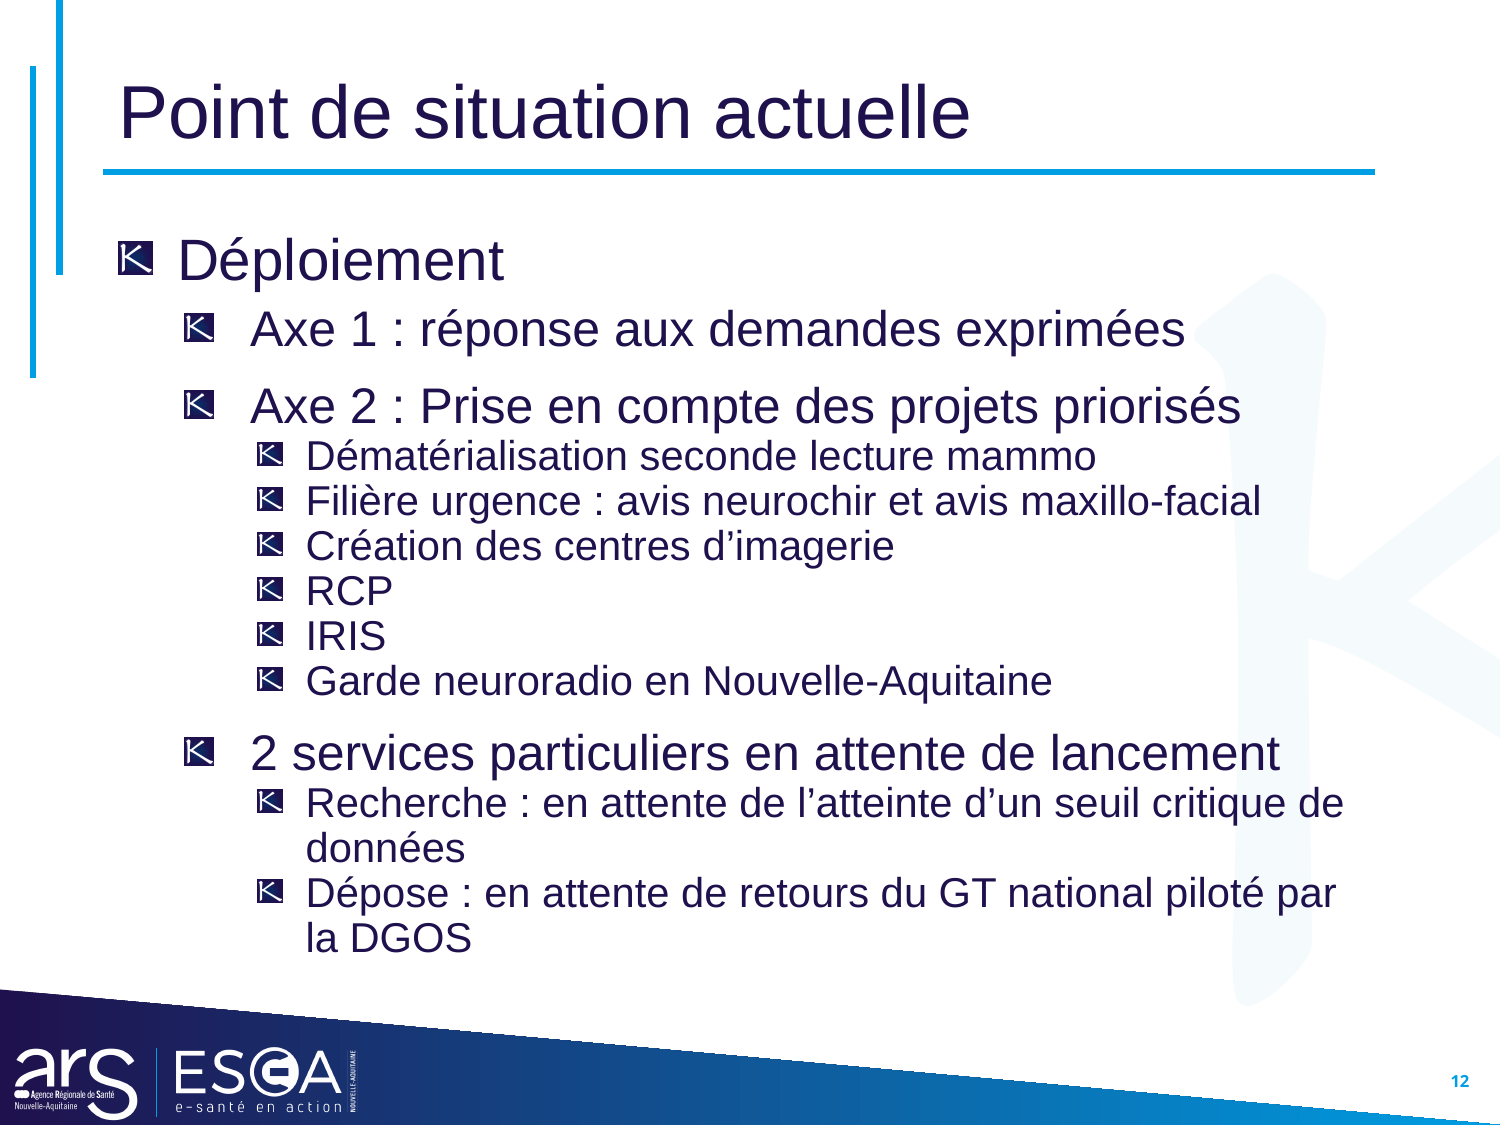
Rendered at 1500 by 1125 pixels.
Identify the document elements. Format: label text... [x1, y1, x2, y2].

picture [0, 1033, 150, 1125]
list Déploiement Axe 1 : réponse aux demandes exprimées Axe 2 : Prise en compte des projets priorisés Dématérialisation seconde lecture mammo Filière urgence : avis neurochir et avis maxillo-facial Création des centres d’imagerie RCP IRIS Garde neuroradio en Nouvelle-Aquitaine 2 services particuliers en attente de lancement Recherche : en attente de l’atteinte d’un seuil critique de données Dépose : en attente de retours du GT national piloté par la DGOS [103, 222, 1396, 1026]
picture [175, 1047, 358, 1115]
picture [184, 737, 213, 766]
picture [257, 879, 282, 903]
picture [257, 667, 282, 691]
picture [257, 789, 282, 813]
picture [184, 313, 213, 342]
title Point de situation actuelle [103, 59, 1397, 169]
picture [184, 390, 213, 419]
picture [257, 577, 282, 601]
picture [118, 241, 151, 275]
picture [257, 487, 282, 511]
picture [257, 442, 282, 466]
picture [257, 622, 282, 646]
picture [257, 532, 282, 556]
slide_number 12 [1428, 1064, 1485, 1100]
